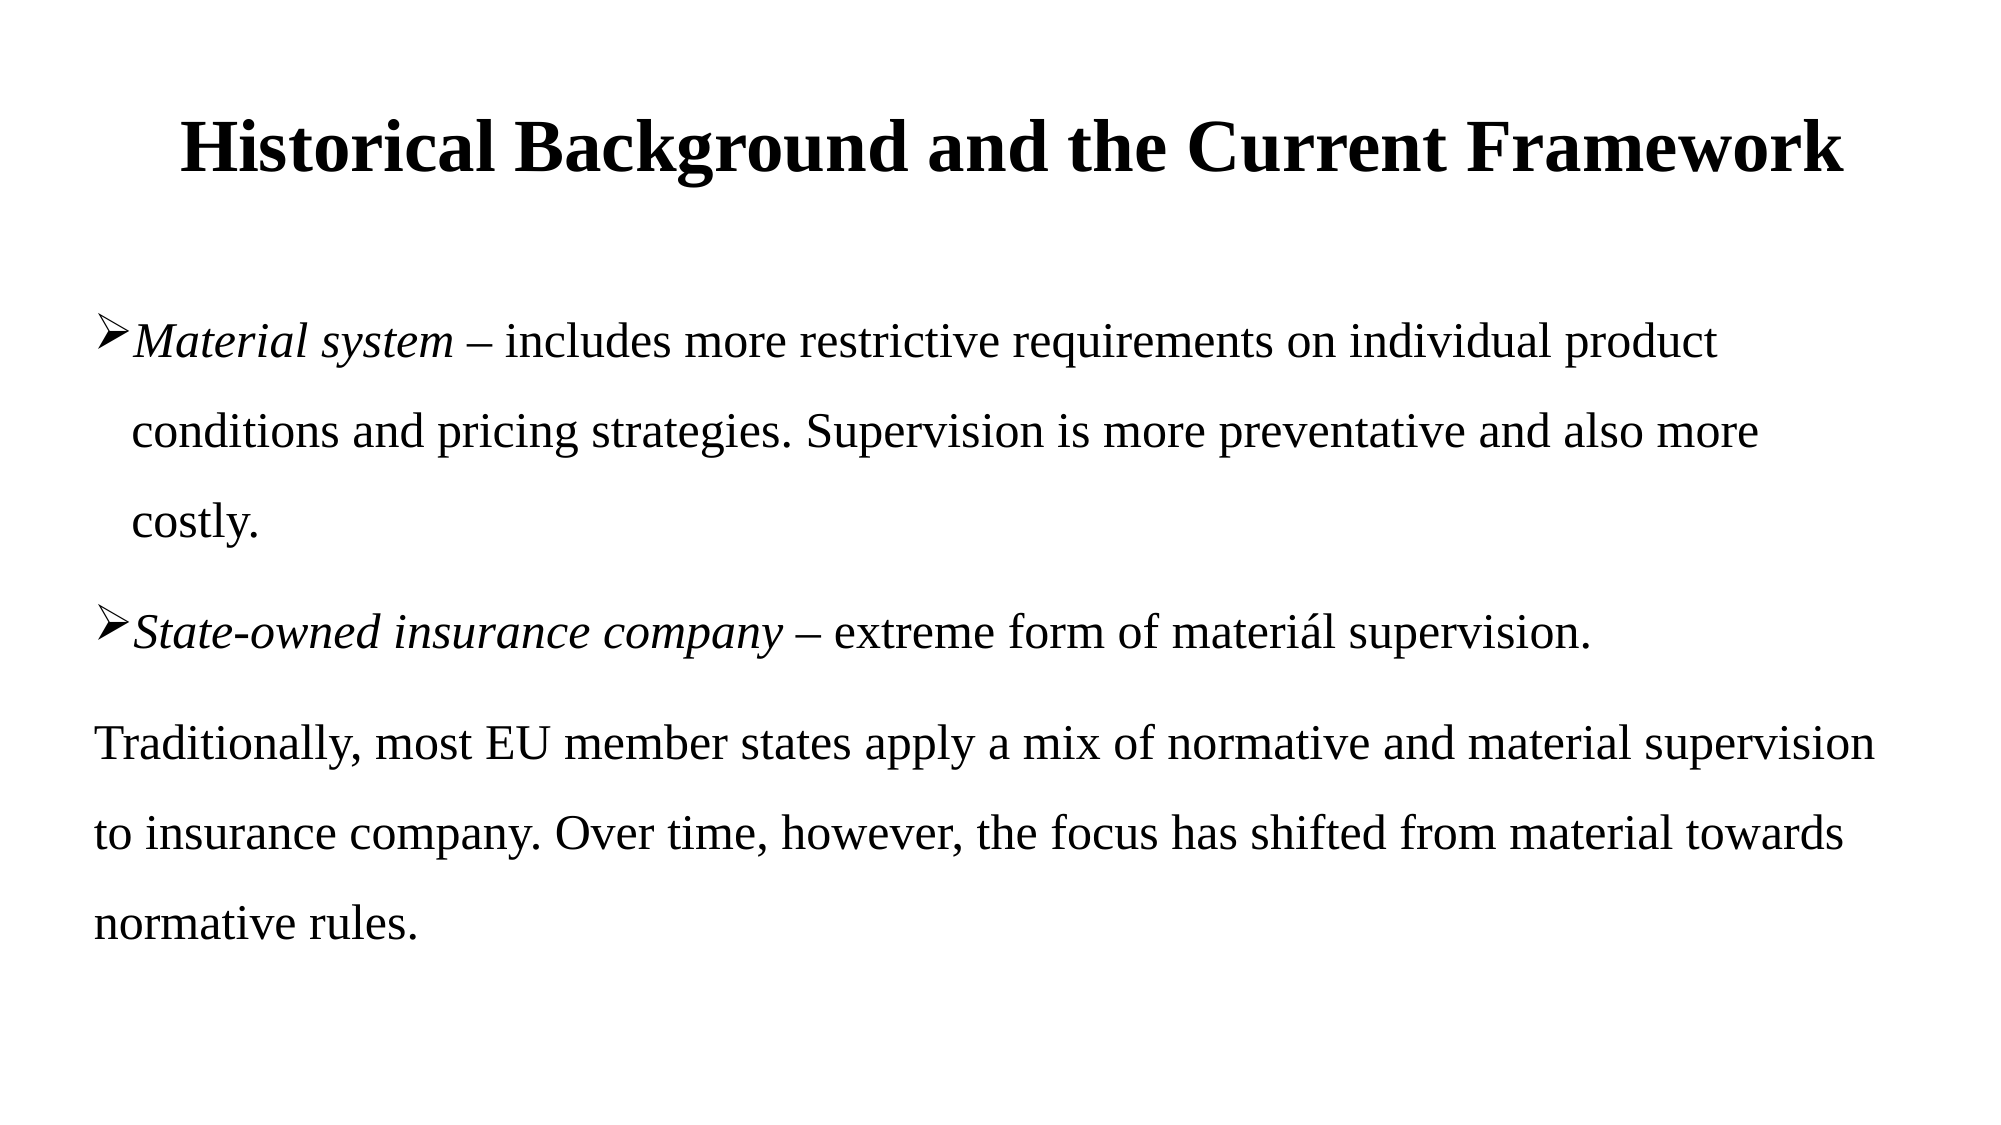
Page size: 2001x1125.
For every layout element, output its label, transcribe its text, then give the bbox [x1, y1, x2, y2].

title Historical Background and the Current Framework [165, 86, 1892, 208]
list Material system – includes more restrictive requirements on individual product conditions and pricing strategies. Supervision is more preventative and also more costly. State-owned insurance company – extreme form of materiál supervision. Traditionally, most EU member states apply a mix of normative and material supervision to insurance company. Over time, however, the focus has shifted from material towards normative rules. [78, 270, 1911, 1022]
